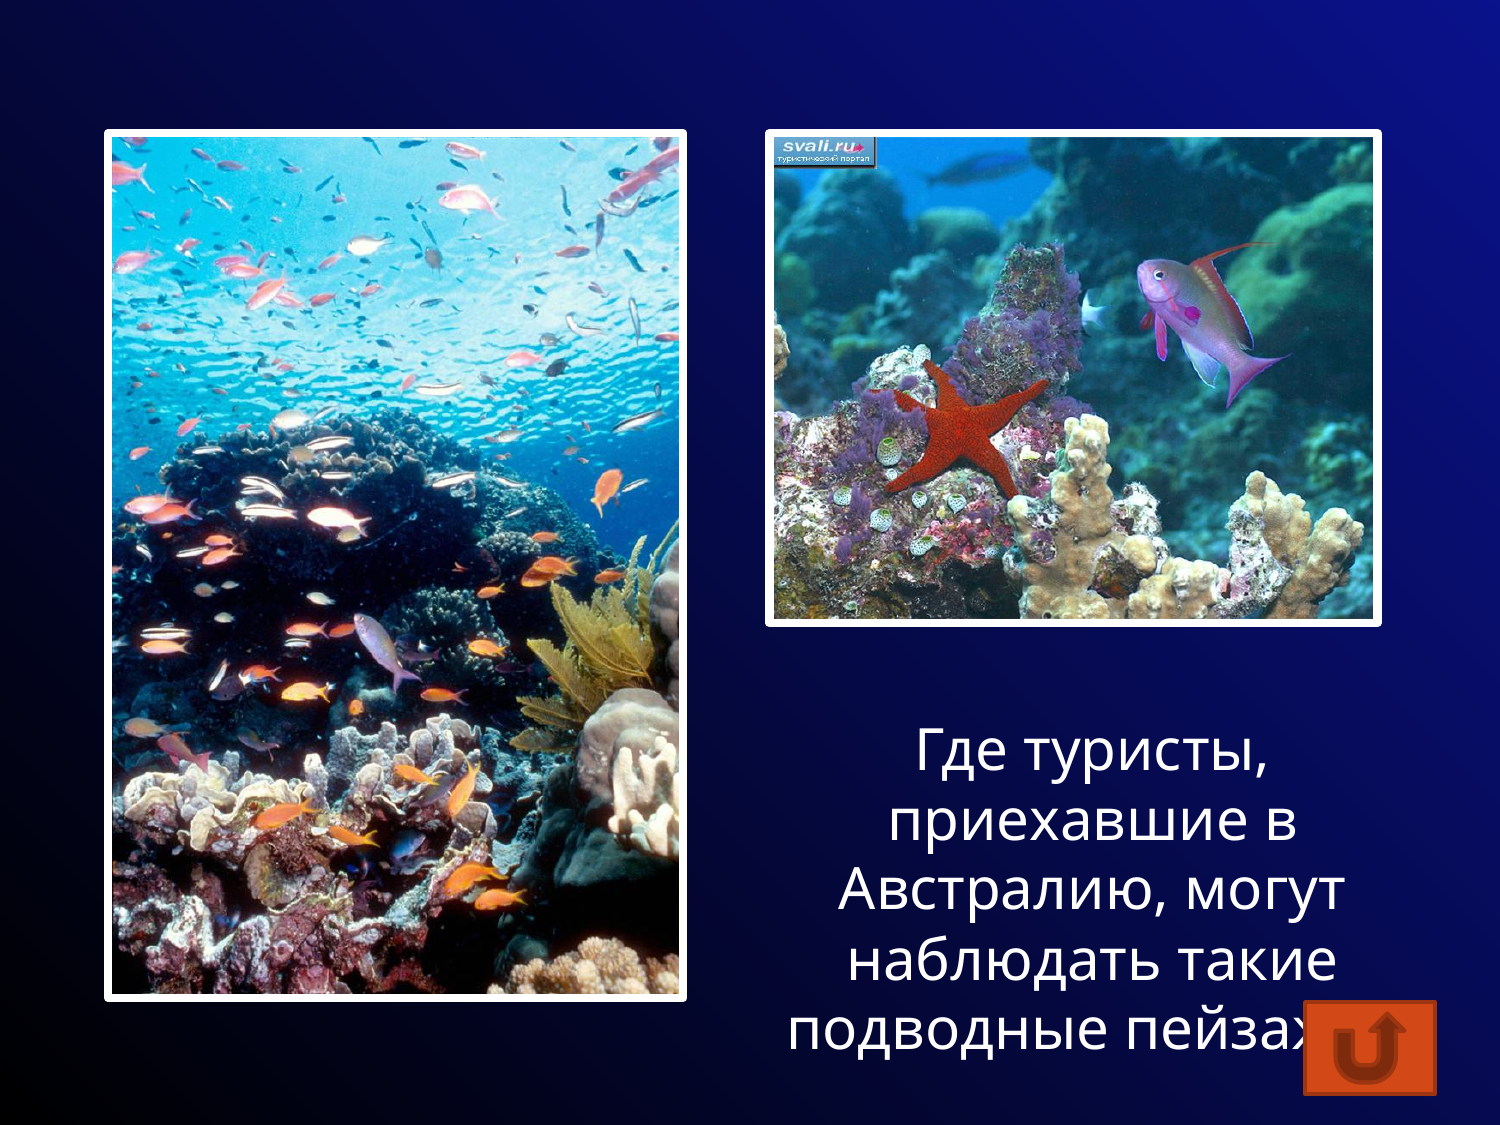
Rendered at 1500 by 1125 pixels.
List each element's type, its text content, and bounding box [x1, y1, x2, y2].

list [111, 136, 680, 994]
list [773, 136, 1374, 619]
text_box Где туристы, приехавшие в Австралию, могут наблюдать такие подводные пейзажи? [726, 704, 1459, 1069]
text_box [1303, 1000, 1437, 1096]
